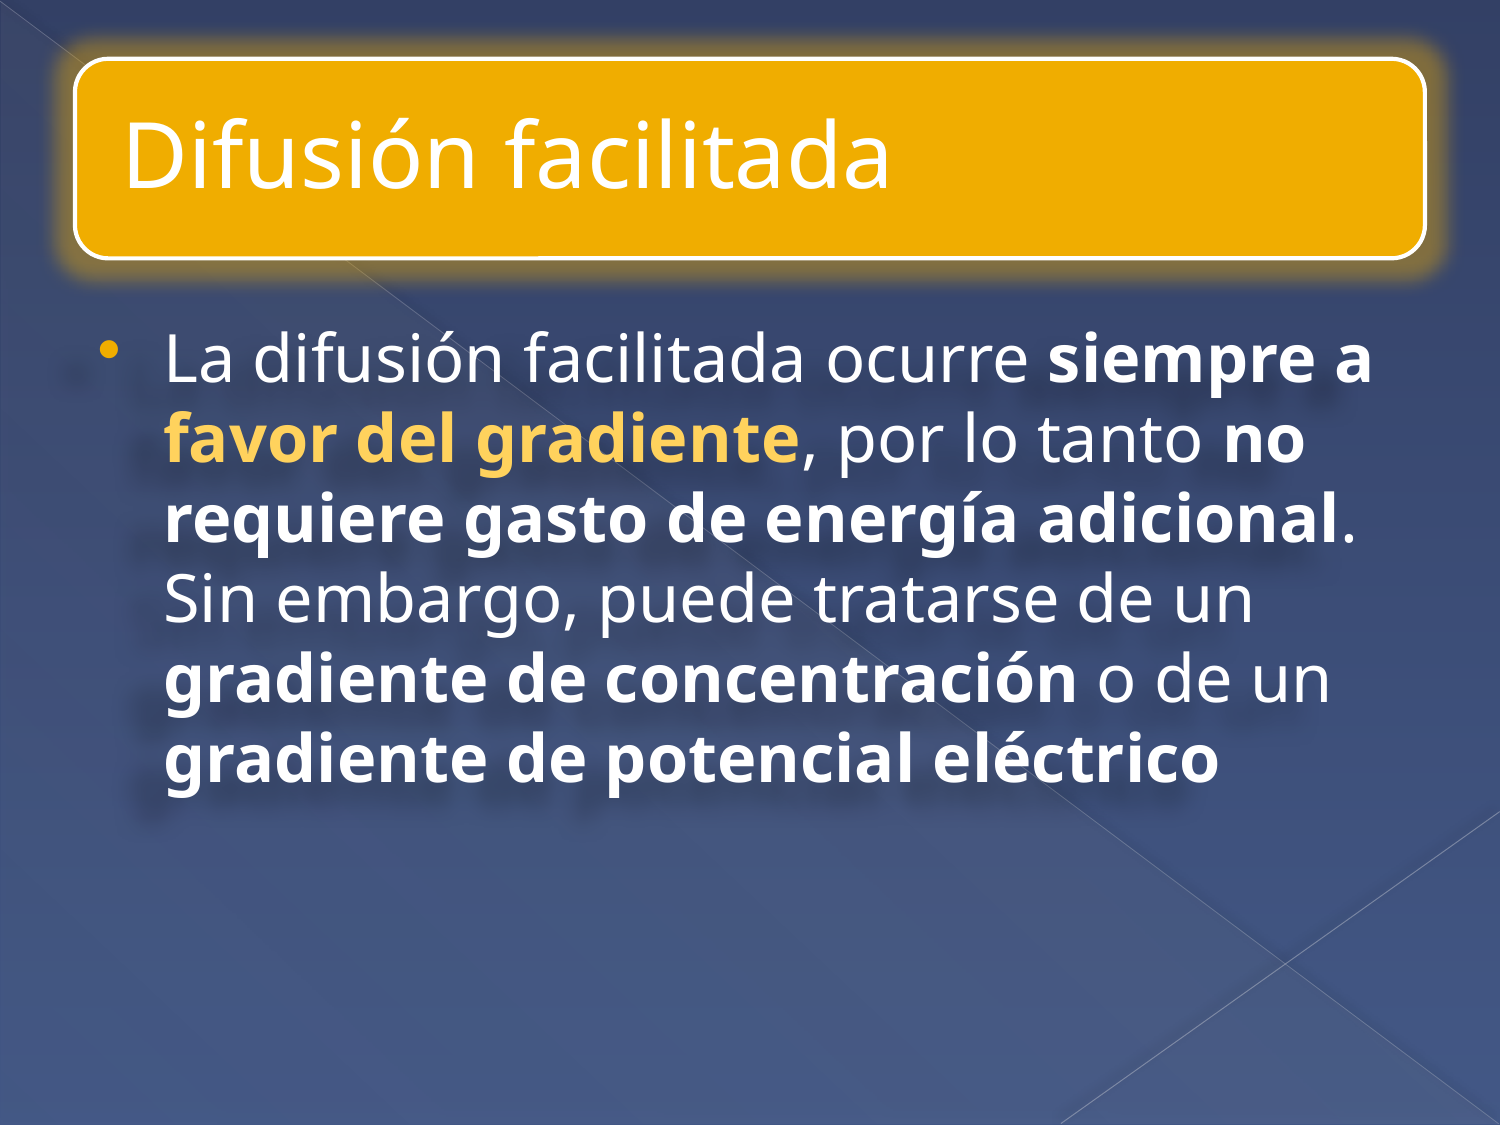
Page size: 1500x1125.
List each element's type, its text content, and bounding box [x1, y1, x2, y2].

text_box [74, 43, 1426, 274]
list La difusión facilitada ocurre siempre a favor del gradiente, por lo tanto no requiere gasto de energía adicional. Sin embargo, puede tratarse de un gradiente de concentración o de un gradiente de potencial eléctrico [75, 308, 1425, 1059]
